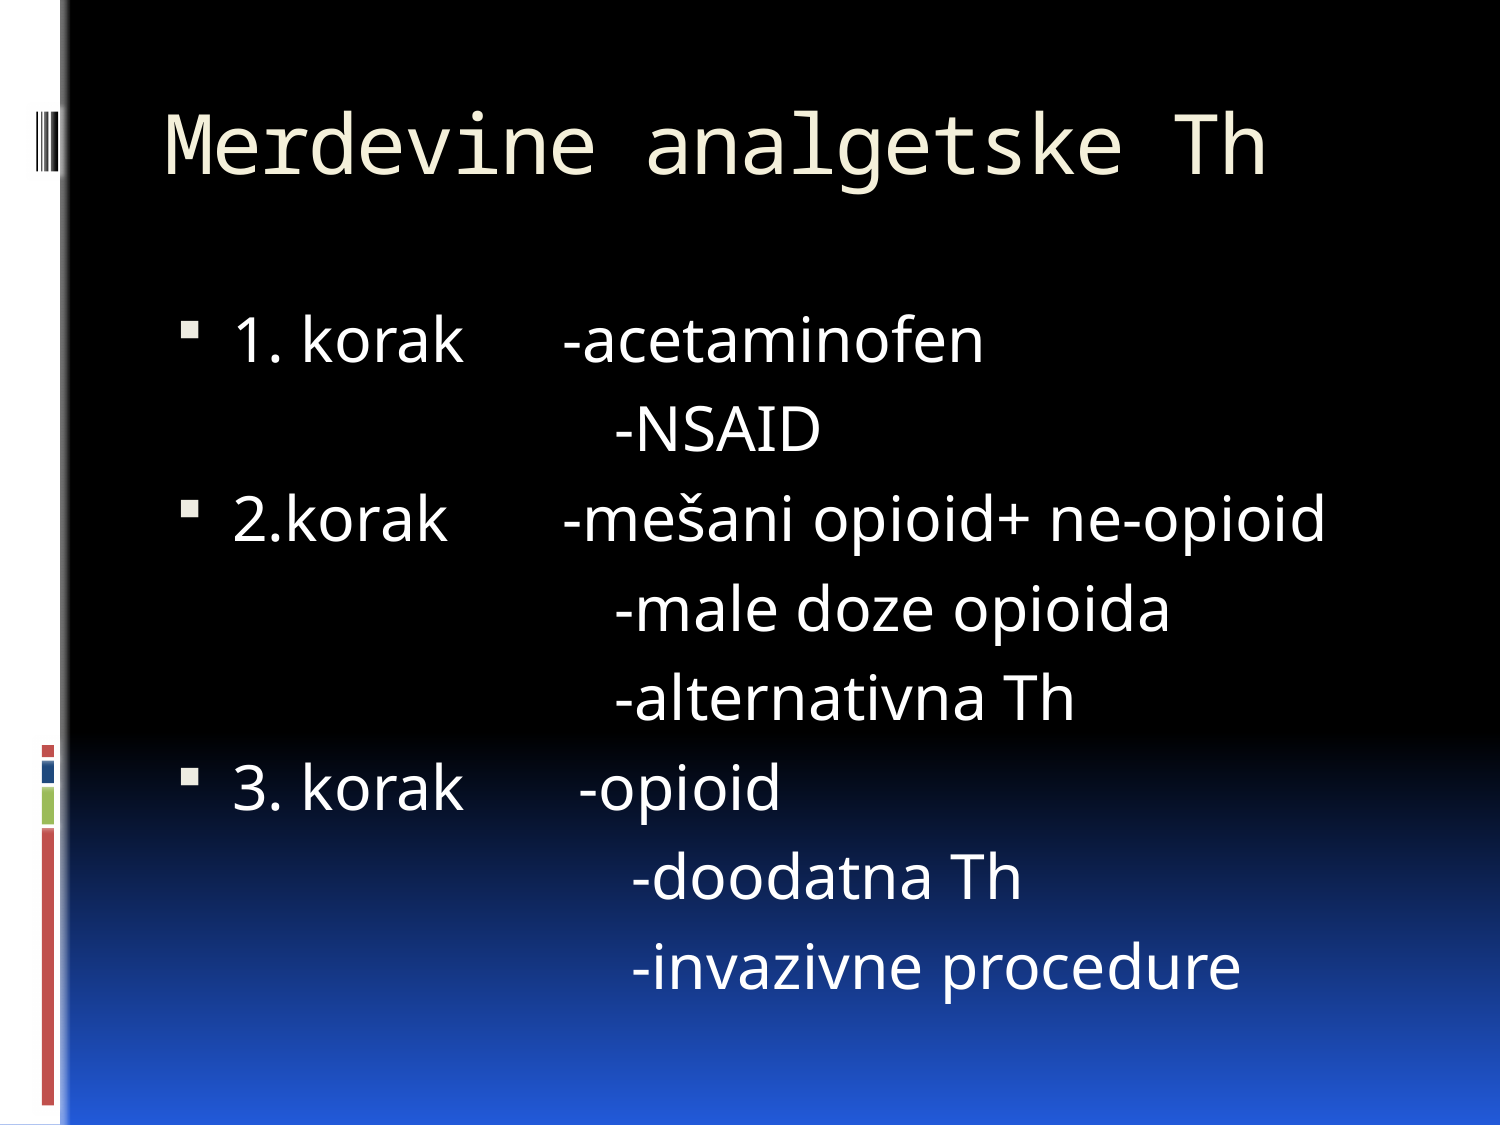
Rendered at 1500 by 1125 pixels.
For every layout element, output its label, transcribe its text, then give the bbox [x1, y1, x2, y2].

title Merdevine analgetske Th [150, 83, 1425, 234]
list 1. korak -acetaminofen -NSAID 2.korak -mešani opioid+ ne-opioid -male doze opioida -alternativna Th 3. korak -opioid -doodatna Th -invazivne procedure [150, 292, 1425, 1043]
